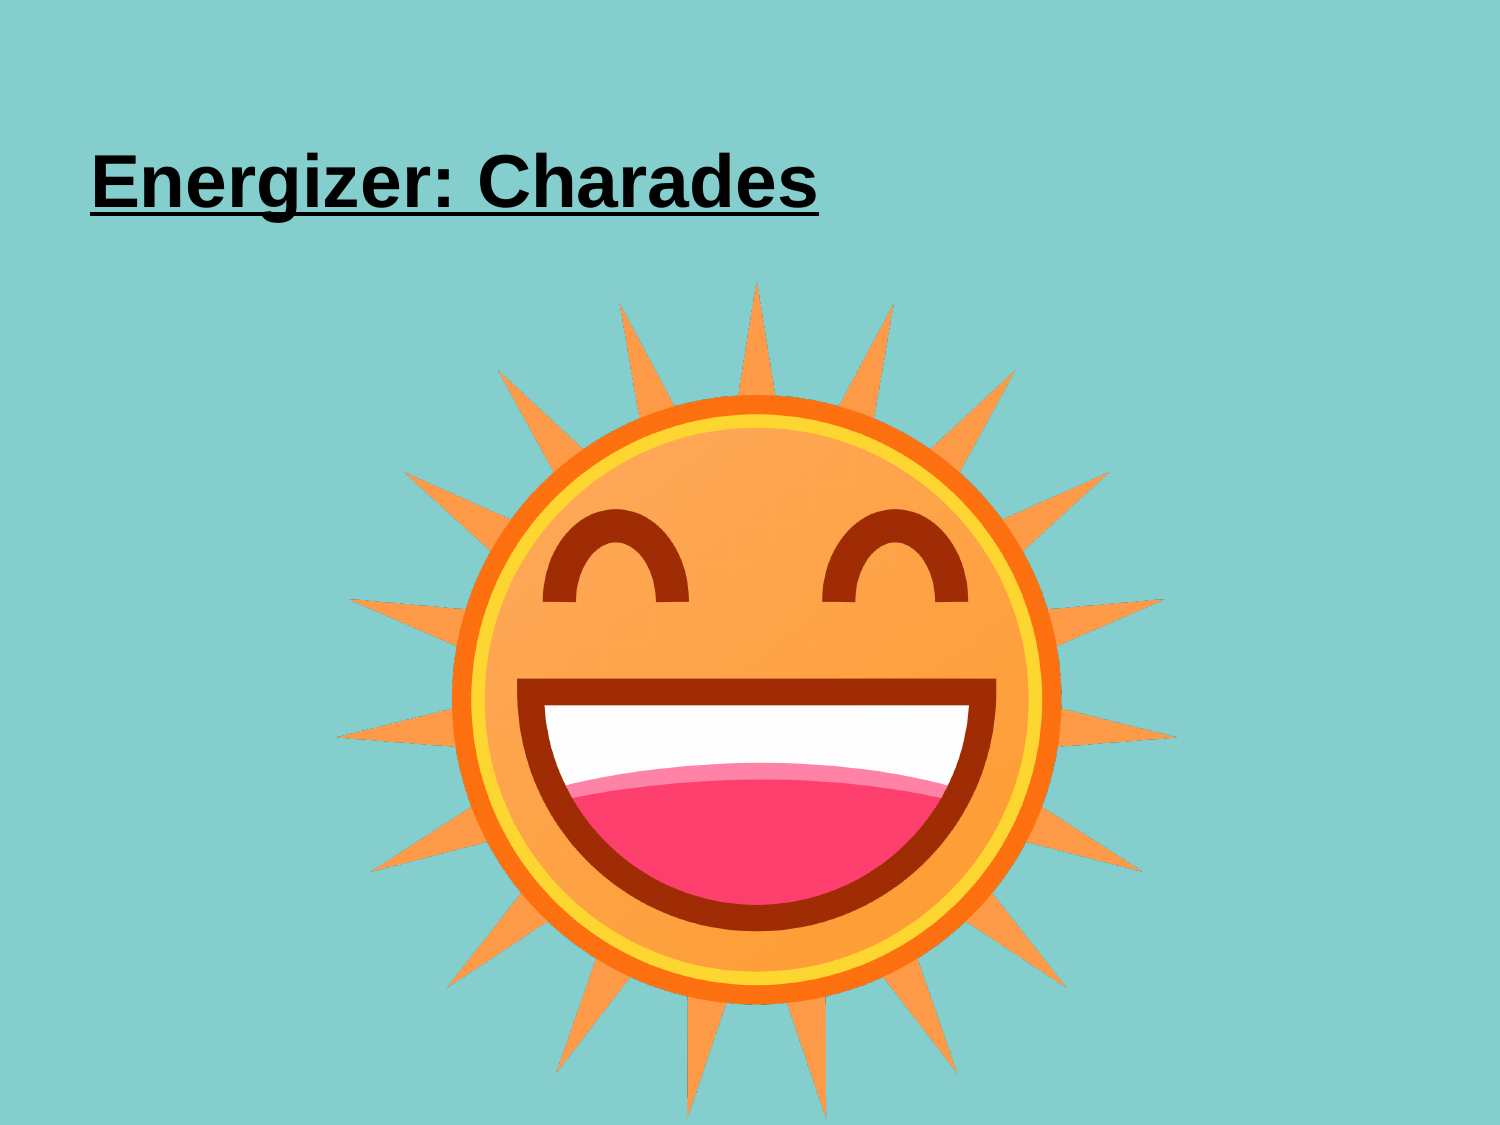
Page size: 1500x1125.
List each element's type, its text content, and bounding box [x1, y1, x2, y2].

picture [330, 274, 1182, 1125]
title Energizer: Charades [75, 125, 1438, 325]
